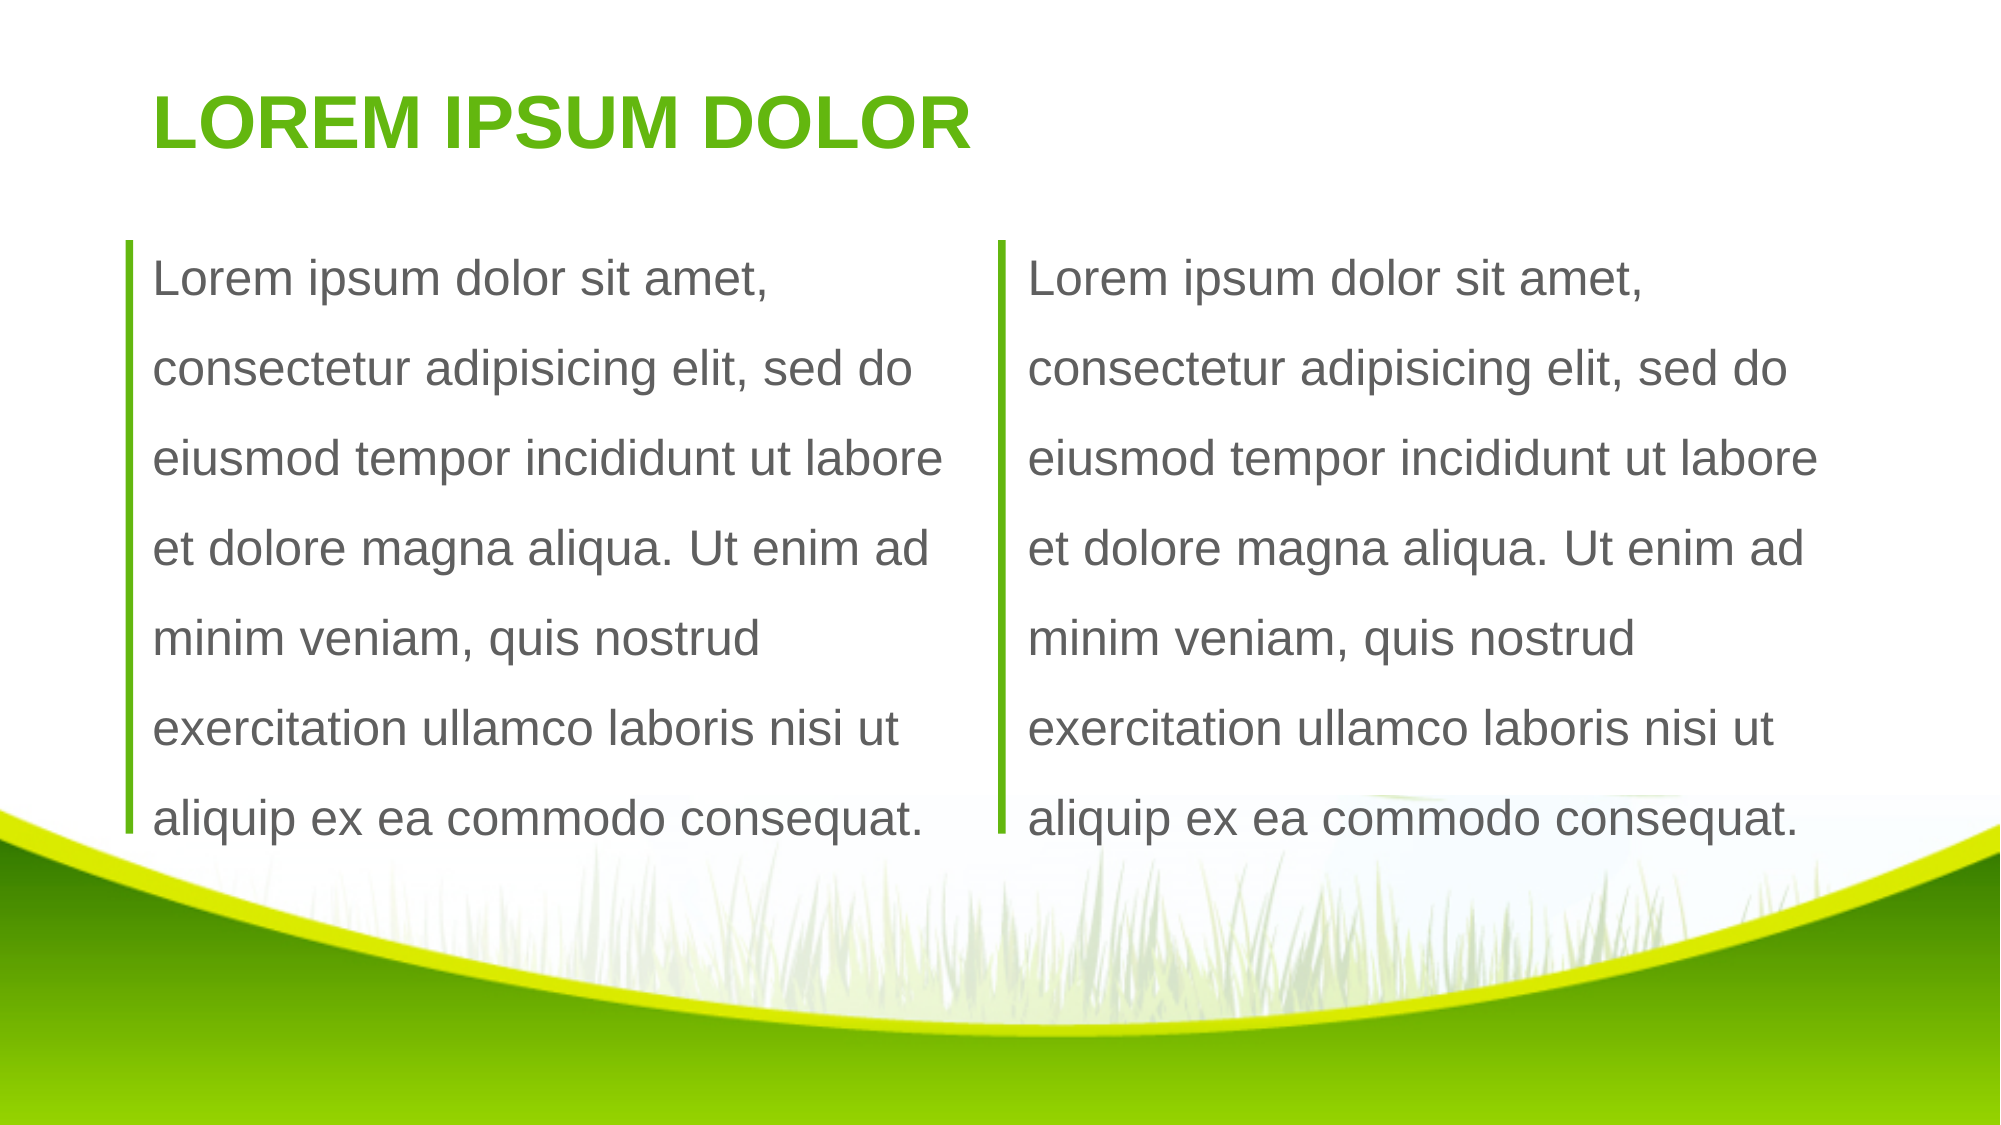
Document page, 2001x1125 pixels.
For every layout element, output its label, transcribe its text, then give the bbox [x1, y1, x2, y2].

list Lorem ipsum dolor sit amet, consectetur adipisicing elit, sed do eiusmod tempor incididunt ut labore et dolore magna aliqua. Ut enim ad minim veniam, quis nostrud exercitation ullamco laboris nisi ut aliquip ex ea commodo consequat. [1012, 208, 1863, 1018]
text_box [125, 239, 134, 835]
list Lorem ipsum dolor sit amet, consectetur adipisicing elit, sed do eiusmod tempor incididunt ut labore et dolore magna aliqua. Ut enim ad minim veniam, quis nostrud exercitation ullamco laboris nisi ut aliquip ex ea commodo consequat. [137, 208, 988, 1018]
picture [0, 795, 2000, 1125]
text_box [997, 239, 1007, 835]
title LOREM IPSUM DOLOR [137, 59, 1863, 188]
